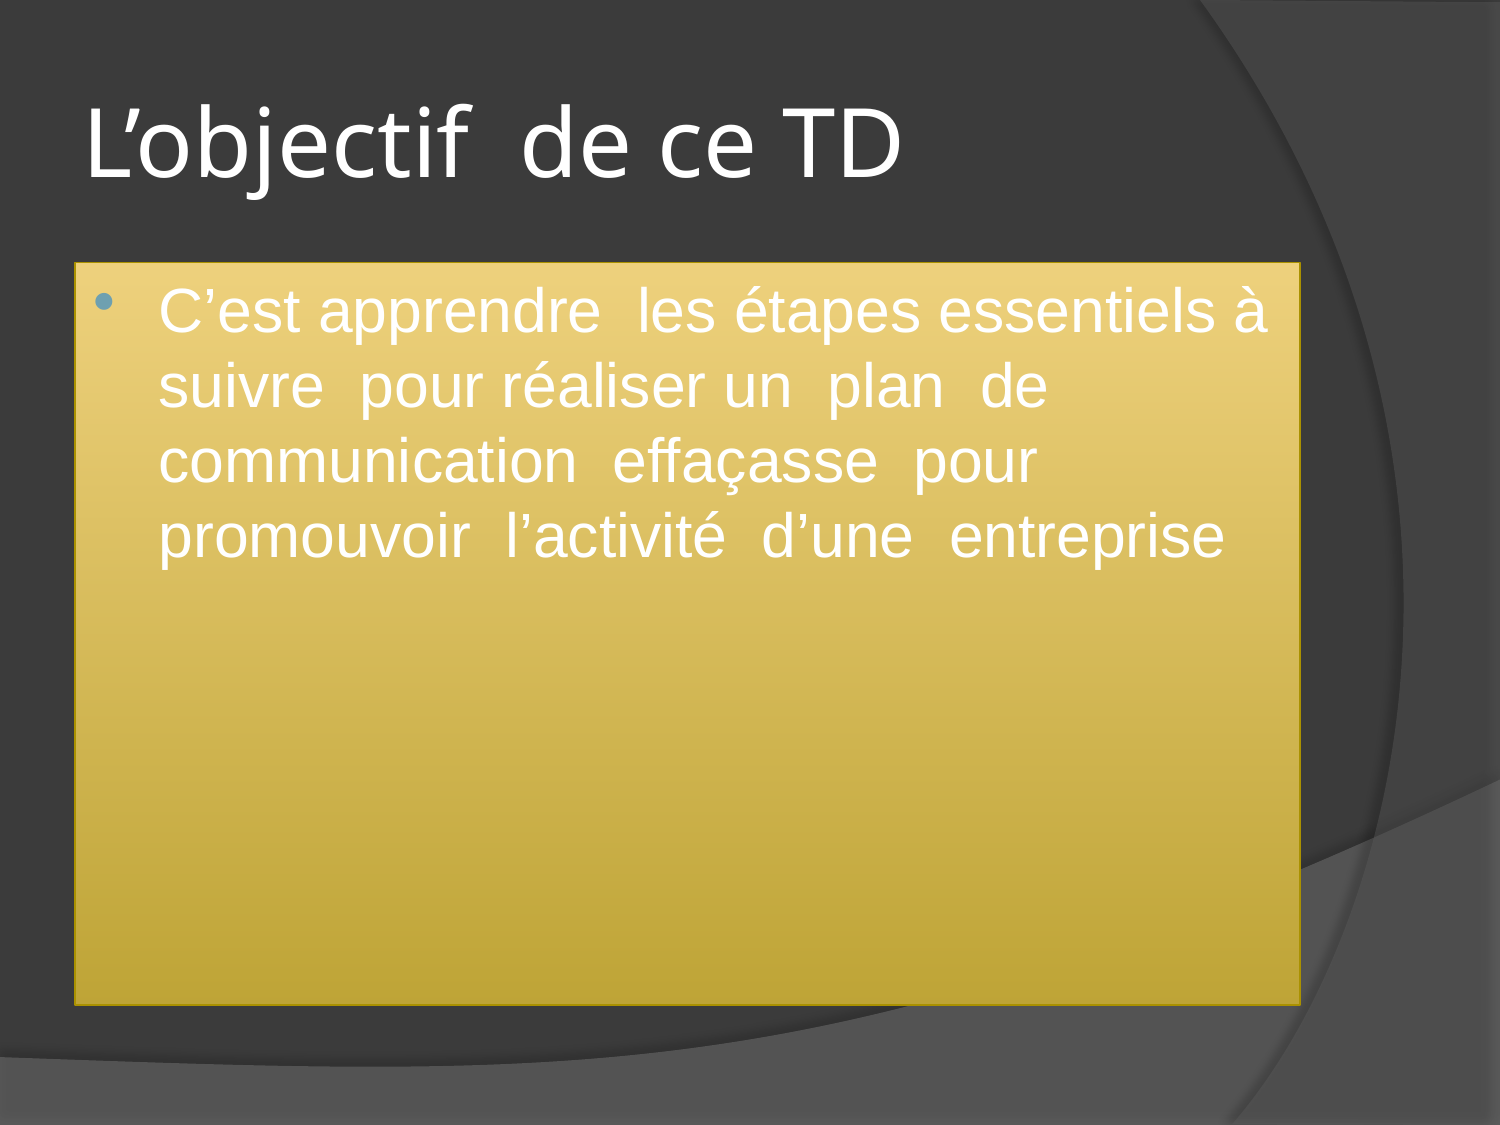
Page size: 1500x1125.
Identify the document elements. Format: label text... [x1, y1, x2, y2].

title L’objectif de ce TD [75, 45, 1300, 233]
list C’est apprendre les étapes essentiels à suivre pour réaliser un plan de communication effaçasse pour promouvoir l’activité d’une entreprise [74, 262, 1301, 1006]
